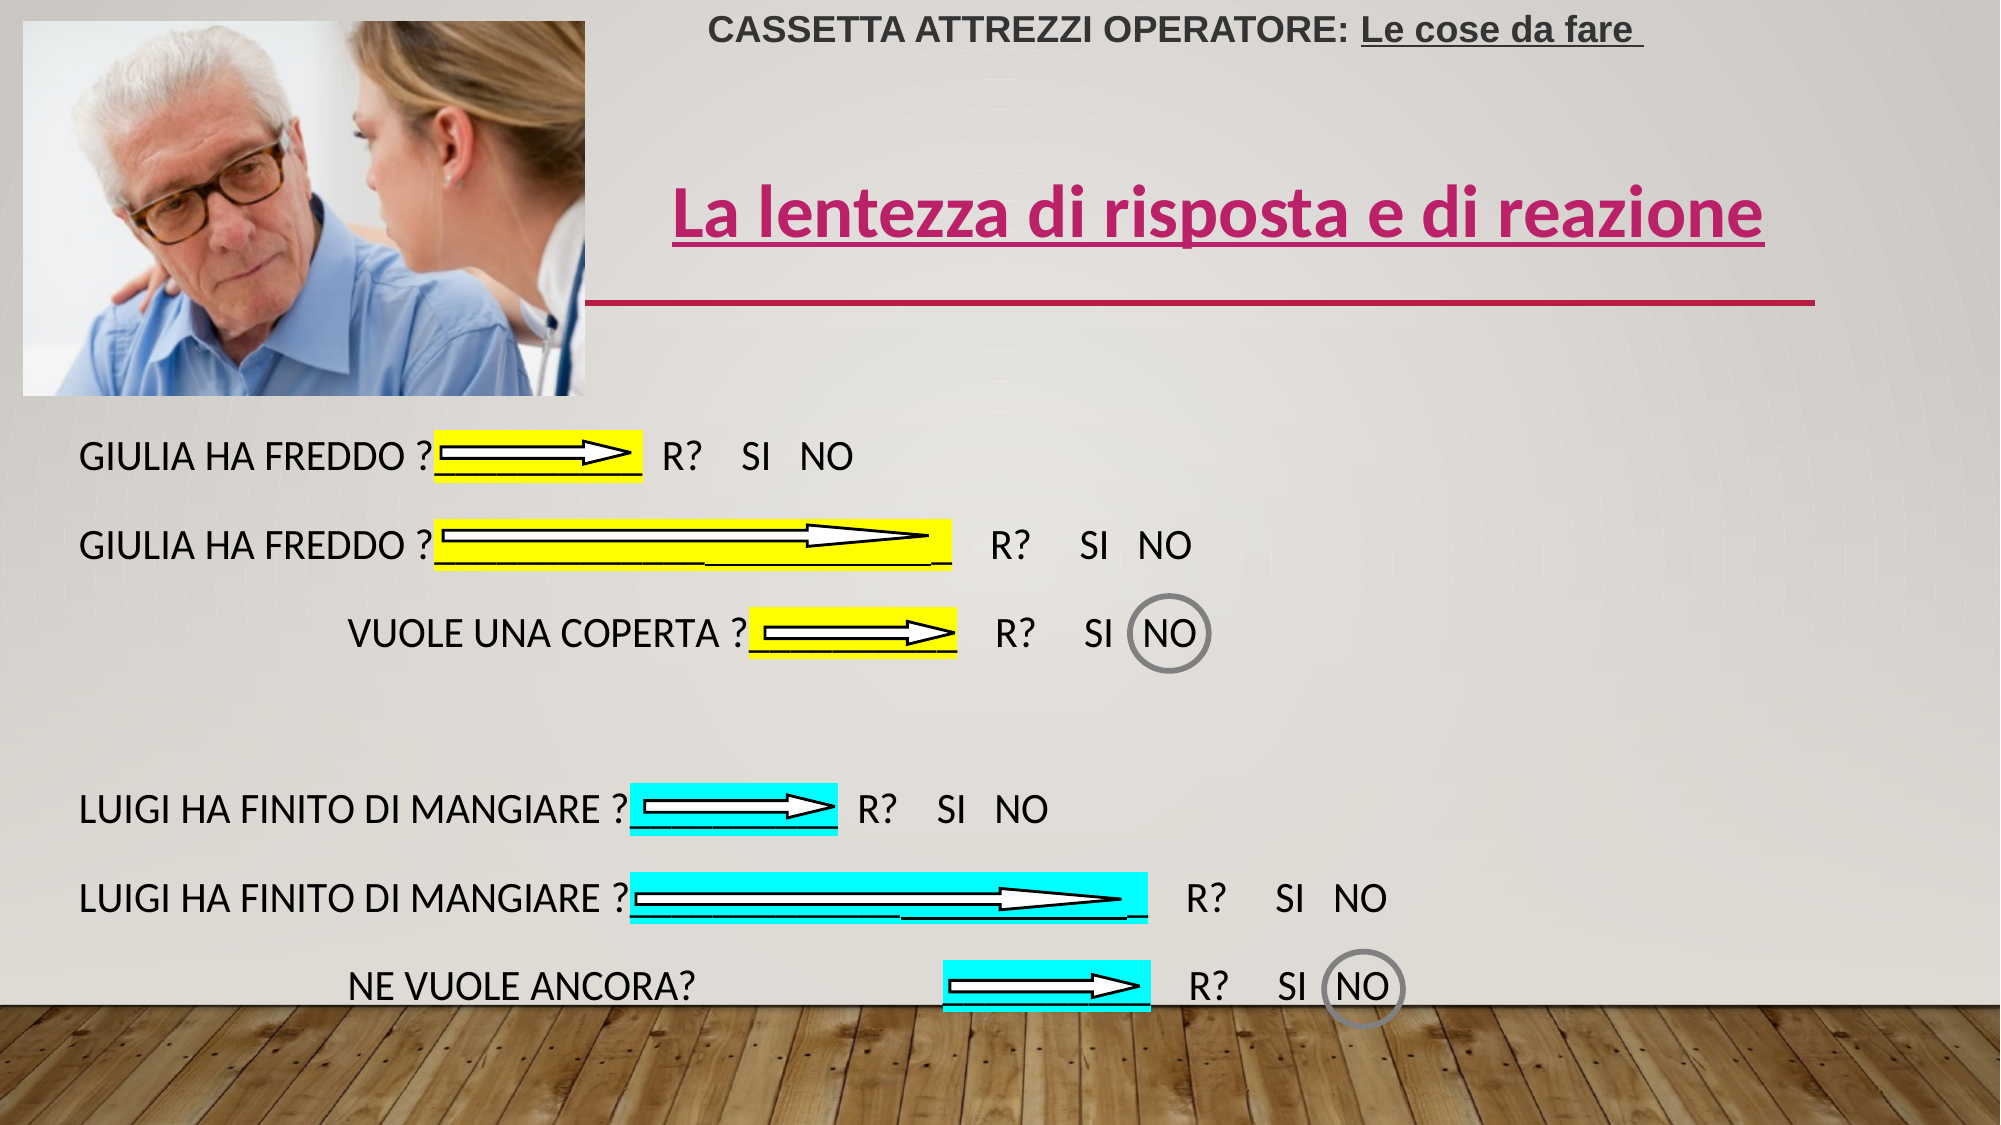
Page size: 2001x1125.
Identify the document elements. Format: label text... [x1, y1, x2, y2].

text_box La lentezza di risposta e di reazione [657, 148, 1865, 260]
text_box CASSETTA ATTREZZI OPERATORE: Le cose da fare [692, 0, 1674, 58]
picture [0, 429, 2000, 1125]
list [23, 21, 585, 396]
